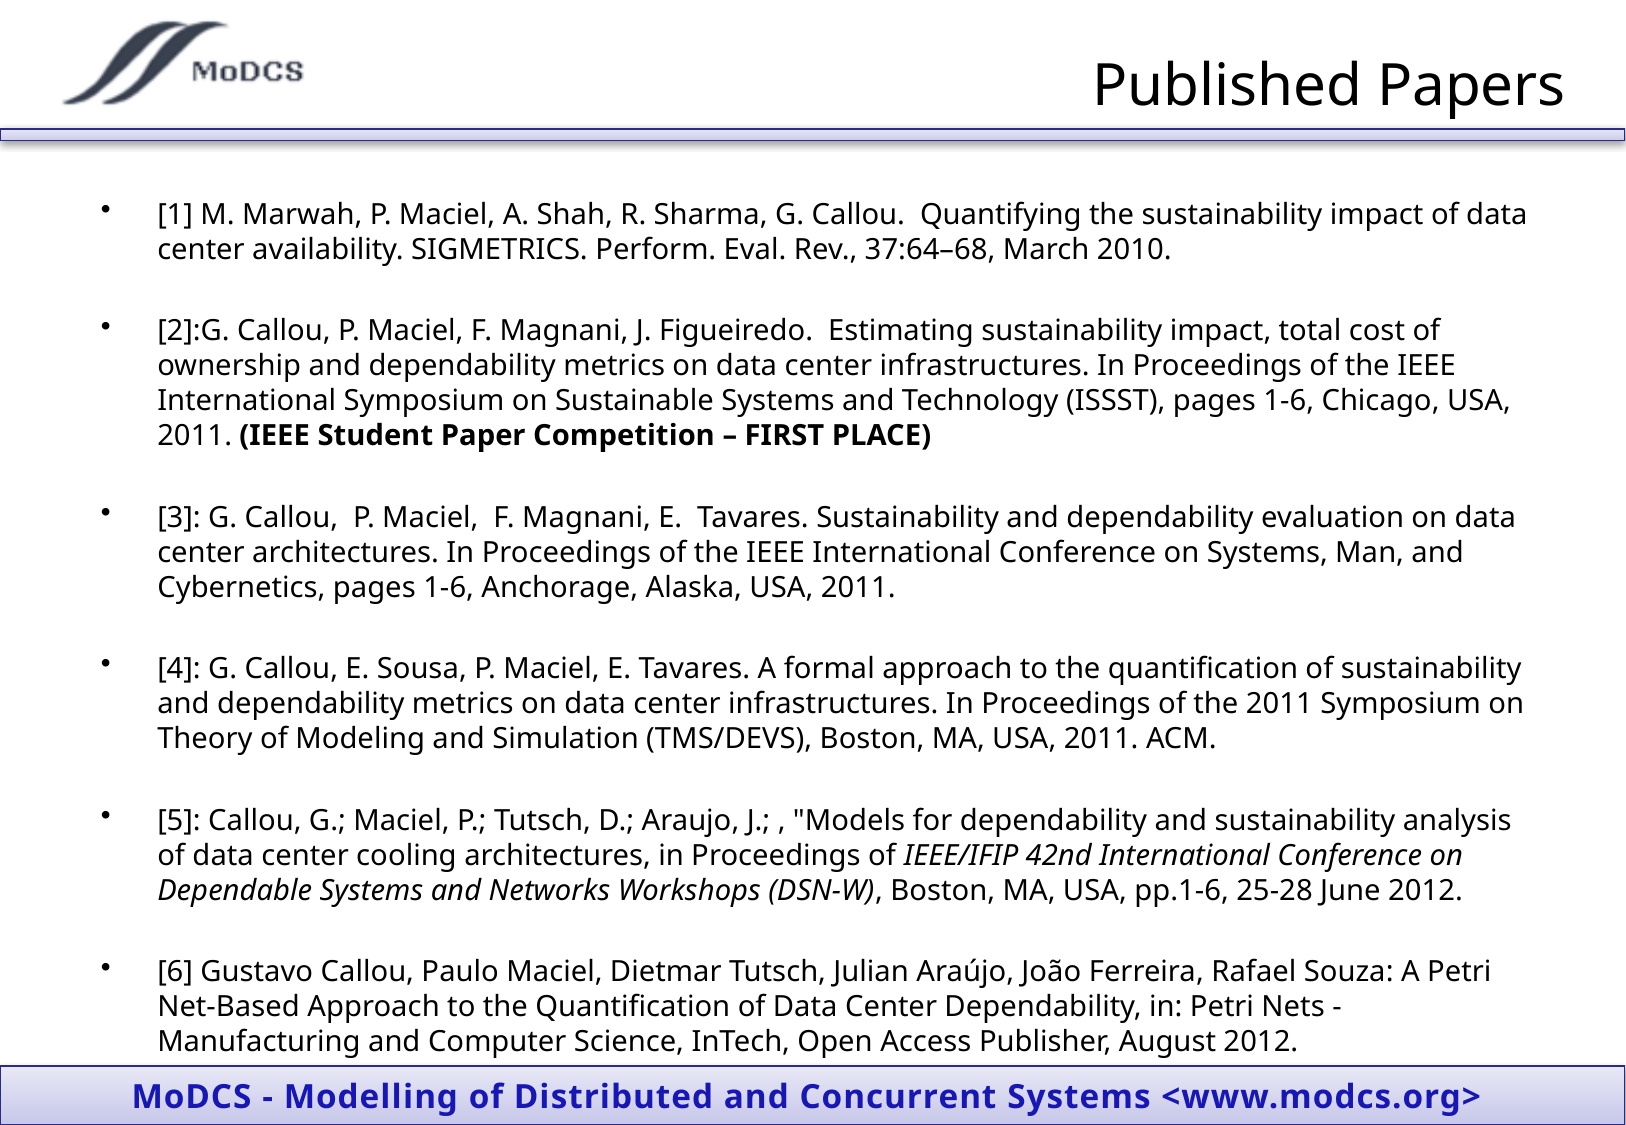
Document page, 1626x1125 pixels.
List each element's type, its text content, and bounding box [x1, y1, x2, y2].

footer [554, 984, 1070, 1044]
list [1] M. Marwah, P. Maciel, A. Shah, R. Sharma, G. Callou. Quantifying the sustainability impact of data center availability. SIGMETRICS. Perform. Eval. Rev., 37:64–68, March 2010. [2]:G. Callou, P. Maciel, F. Magnani, J. Figueiredo. Estimating sustainability impact, total cost of ownership and dependability metrics on data center infrastructures. In Proceedings of the IEEE International Symposium on Sustainable Systems and Technology (ISSST), pages 1-6, Chicago, USA, 2011. (IEEE Student Paper Competition – FIRST PLACE) [3]: G. Callou, P. Maciel, F. Magnani, E. Tavares. Sustainability and dependability evaluation on data center architectures. In Proceedings of the IEEE International Conference on Systems, Man, and Cybernetics, pages 1-6, Anchorage, Alaska, USA, 2011. [4]: G. Callou, E. Sousa, P. Maciel, E. Tavares. A formal approach to the quantification of sustainability and dependability metrics on data center infrastructures. In Proceedings of the 2011 Symposium on Theory of Modeling and Simulation (TMS/DEVS), Boston, MA, USA, 2011. ACM. [5]: Callou, G.; Maciel, P.; Tutsch, D.; Araujo, J.; , "Models for dependability and sustainability analysis of data center cooling architectures, in Proceedings of IEEE/IFIP 42nd International Conference on Dependable Systems and Networks Workshops (DSN-W), Boston, MA, USA, pp.1-6, 25-28 June 2012. [6] Gustavo Callou, Paulo Maciel, Dietmar Tutsch, Julian Araújo, João Ferreira, Rafael Souza: A Petri Net-Based Approach to the Quantification of Data Center Dependability, in: Petri Nets - Manufacturing and Computer Science, InTech, Open Access Publisher, August 2012. [85, 187, 1549, 950]
title Published Papers [390, 34, 1581, 130]
picture [0, 0, 425, 128]
